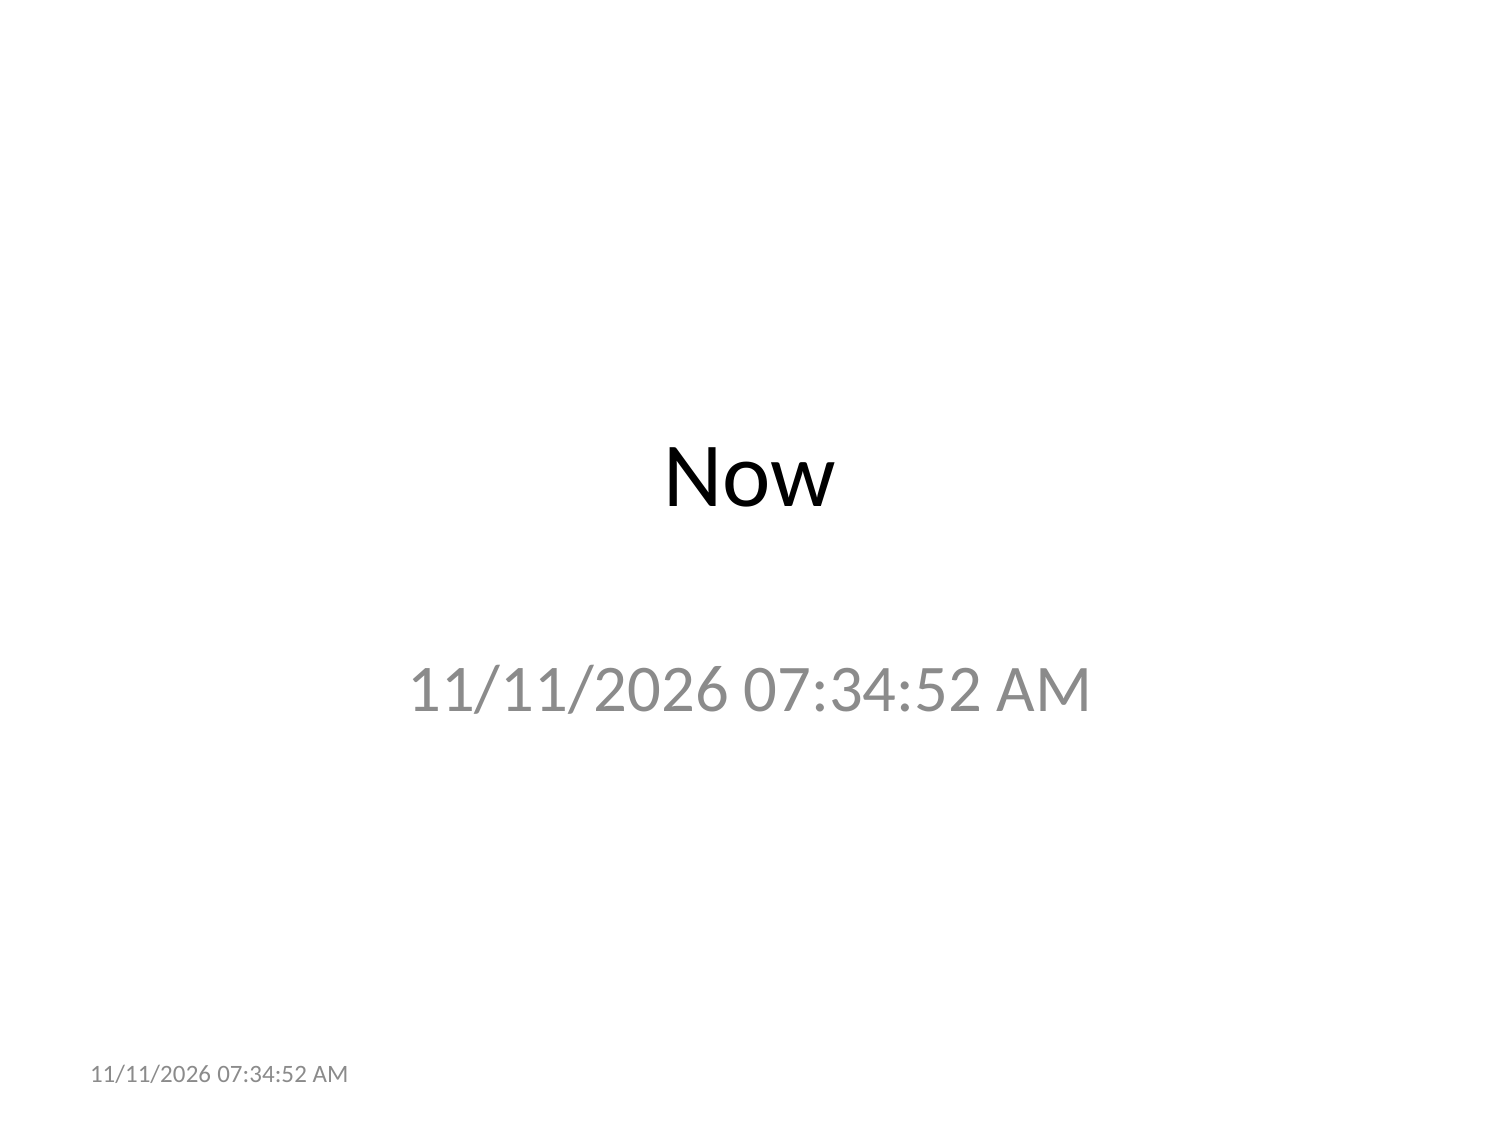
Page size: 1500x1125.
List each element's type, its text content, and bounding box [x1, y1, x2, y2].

subtitle 2011-12-19 10:20:04 AM [225, 637, 1275, 925]
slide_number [75, 1042, 425, 1103]
title Now [112, 349, 1388, 591]
